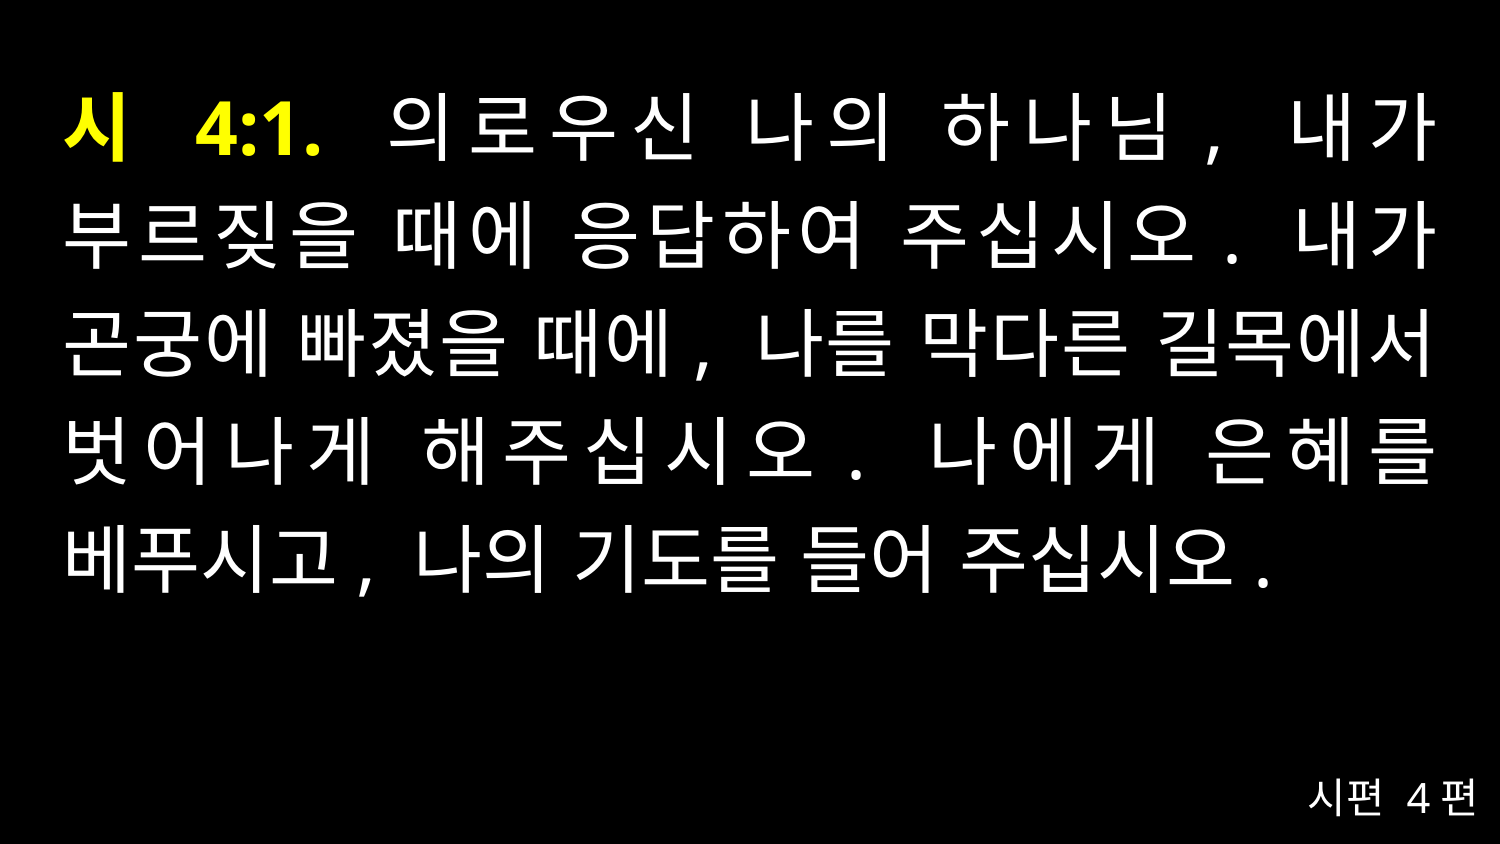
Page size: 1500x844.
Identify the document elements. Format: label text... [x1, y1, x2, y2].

title 시 4:1. 의로우신 나의 하나님, 내가 부르짖을 때에 응답하여 주십시오. 내가 곤궁에 빠졌을 때에, 나를 막다른 길목에서 벗어나게 해주십시오. 나에게 은혜를 베푸시고, 나의 기도를 들어 주십시오. [0, 0, 1500, 844]
subtitle 시편 4편 [916, 770, 1500, 844]
